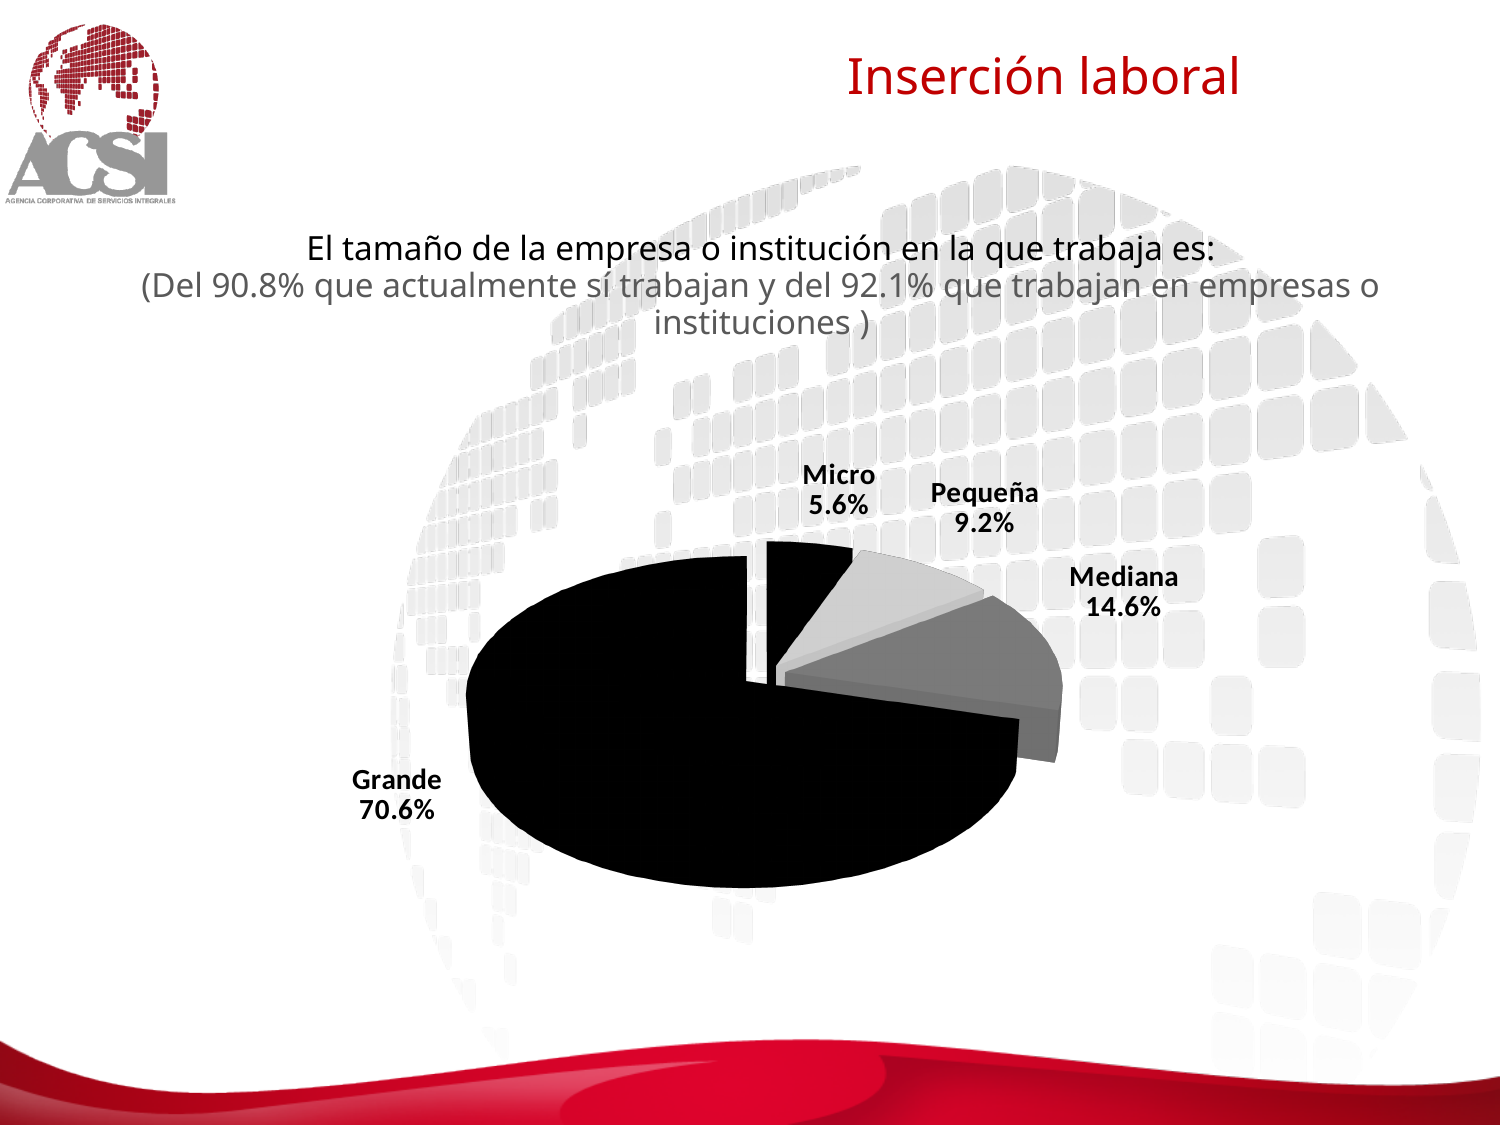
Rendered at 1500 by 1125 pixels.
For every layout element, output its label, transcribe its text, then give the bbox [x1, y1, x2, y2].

picture [0, 19, 182, 208]
picture [372, 149, 1500, 1125]
text_box El tamaño de la empresa o institución en la que trabaja es: (Del 90.8% que actualmente sí trabajan y del 92.1% que trabajan en empresas o instituciones ) [100, 223, 1424, 350]
picture [0, 976, 203, 1125]
text_box Inserción laboral [589, 42, 1500, 114]
chart [203, 246, 1320, 1125]
